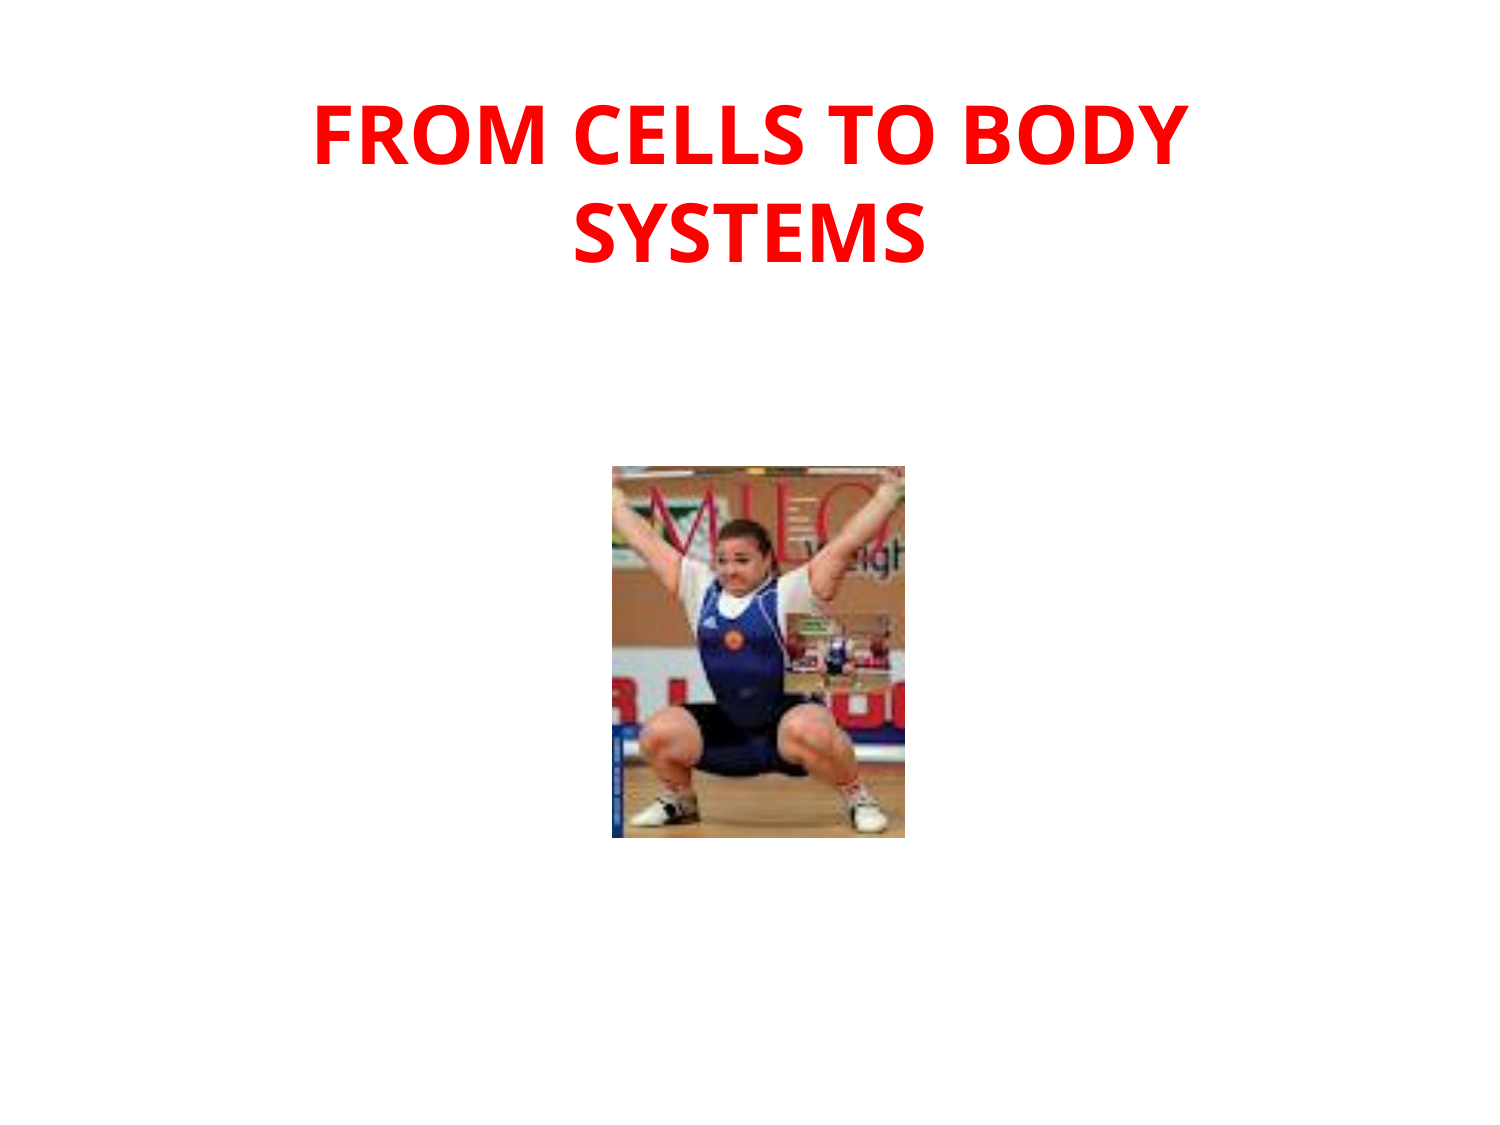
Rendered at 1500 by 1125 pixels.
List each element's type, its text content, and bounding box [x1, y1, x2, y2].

picture [612, 466, 905, 838]
title FROM CELLS TO BODY SYSTEMS [112, 75, 1388, 288]
